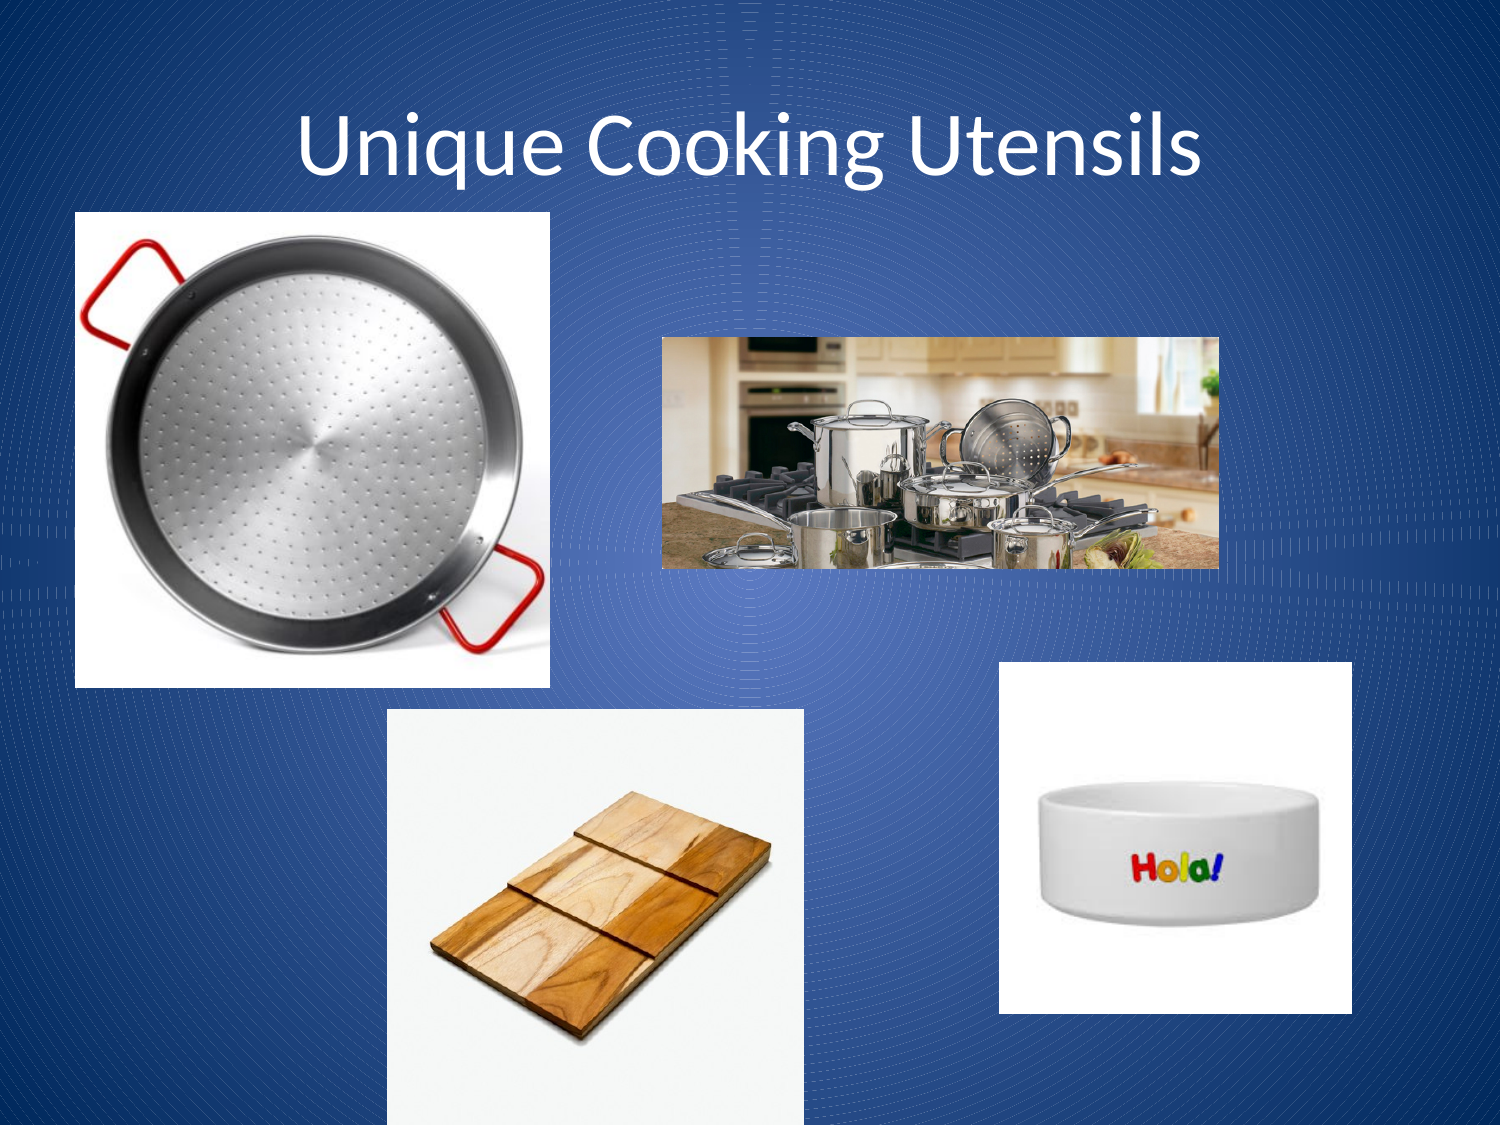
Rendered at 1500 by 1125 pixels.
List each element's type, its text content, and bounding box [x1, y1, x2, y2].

picture [74, 212, 551, 688]
picture [999, 662, 1352, 1015]
picture [387, 709, 804, 1125]
title Unique Cooking Utensils [75, 45, 1425, 233]
picture [662, 337, 1219, 569]
